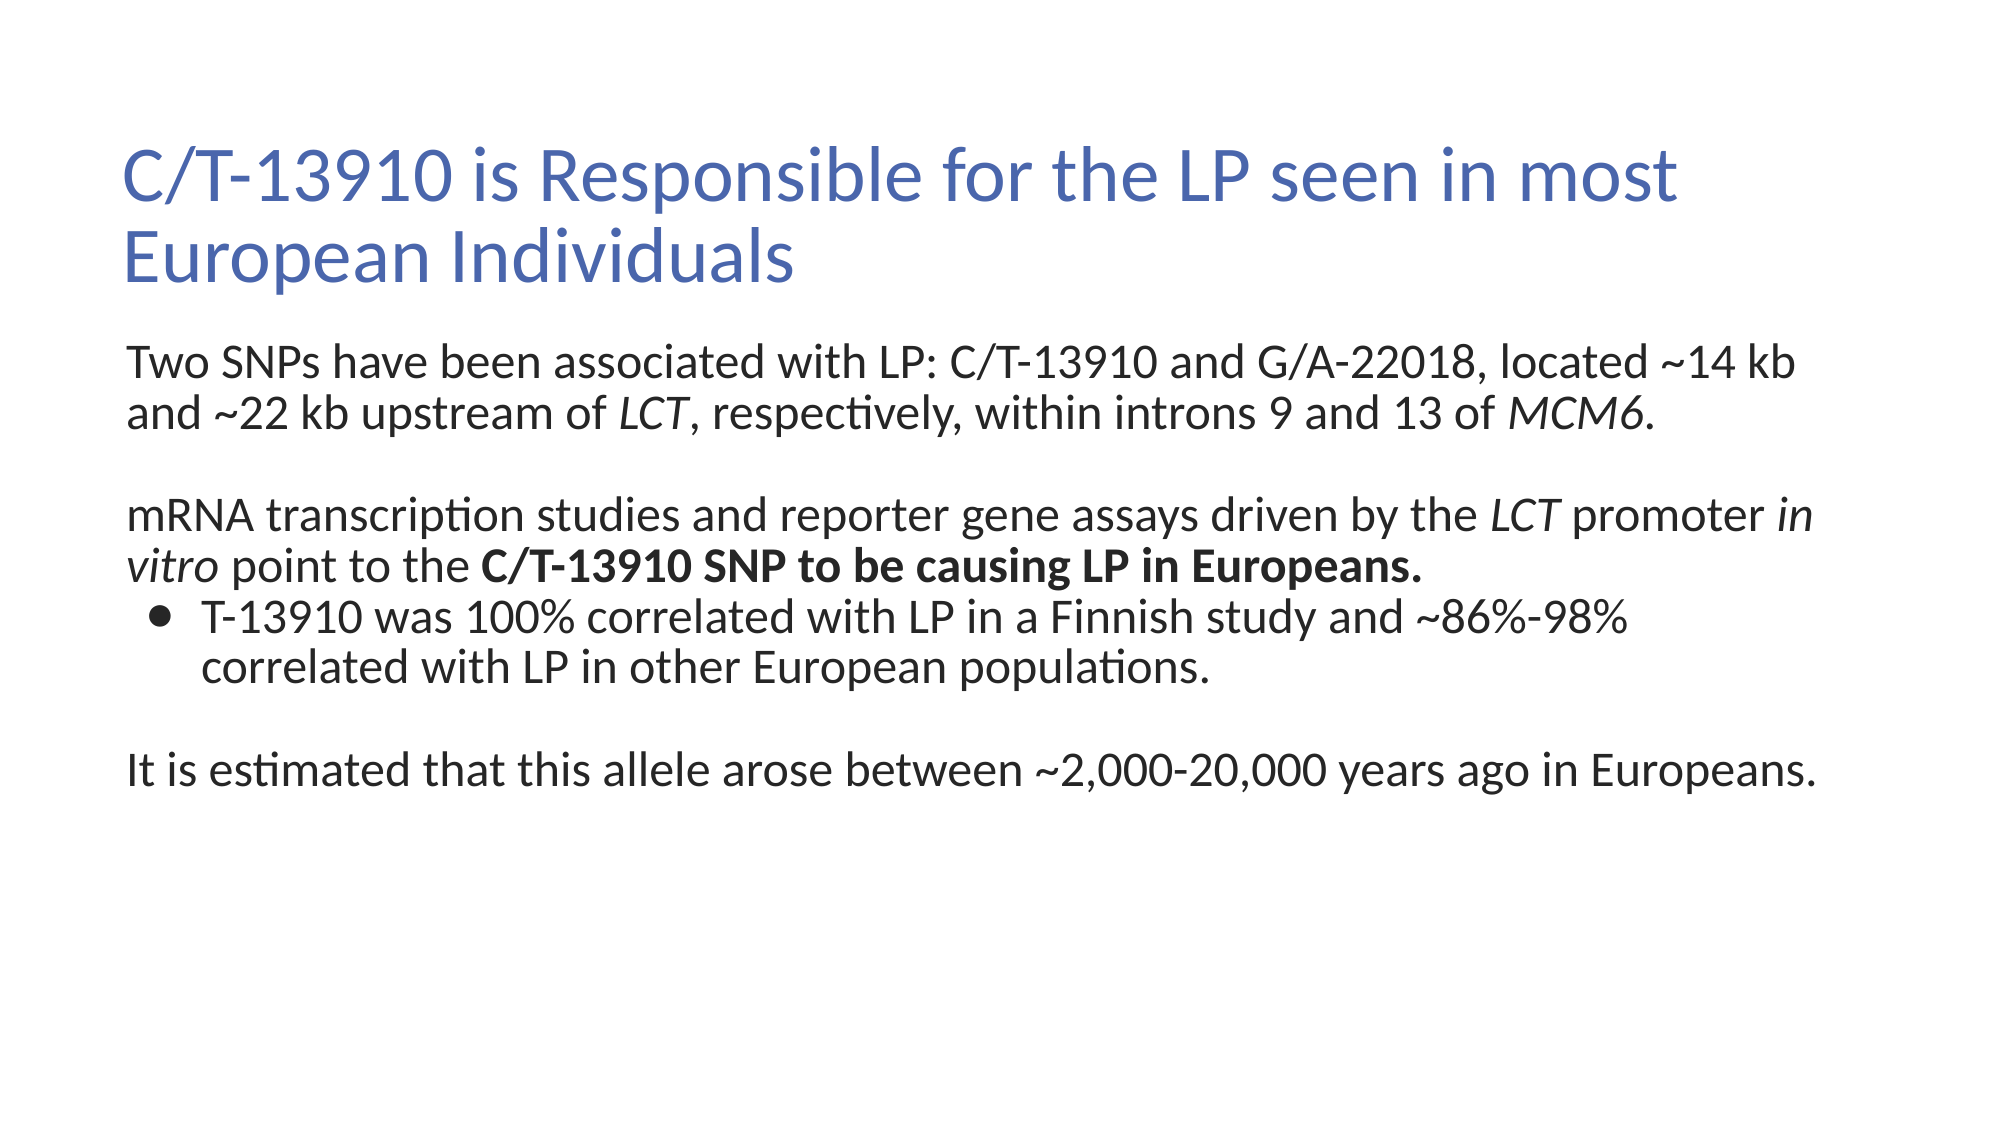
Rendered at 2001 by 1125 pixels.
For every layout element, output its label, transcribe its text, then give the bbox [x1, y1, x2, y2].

list Two SNPs have been associated with LP: C/T-13910 and G/A-22018, located ~14 kb and ~22 kb upstream of LCT, respectively, within introns 9 and 13 of MCM6. mRNA transcription studies and reporter gene assays driven by the LCT promoter in vitro point to the C/T-13910 SNP to be causing LP in Europeans. T-13910 was 100% correlated with LP in a Finnish study and ~86%-98% correlated with LP in other European populations. It is estimated that this allele arose between ~2,000-20,000 years ago in Europeans. [111, 329, 1839, 1047]
title C/T-13910 is Responsible for the LP seen in most European Individuals [107, 81, 1875, 354]
